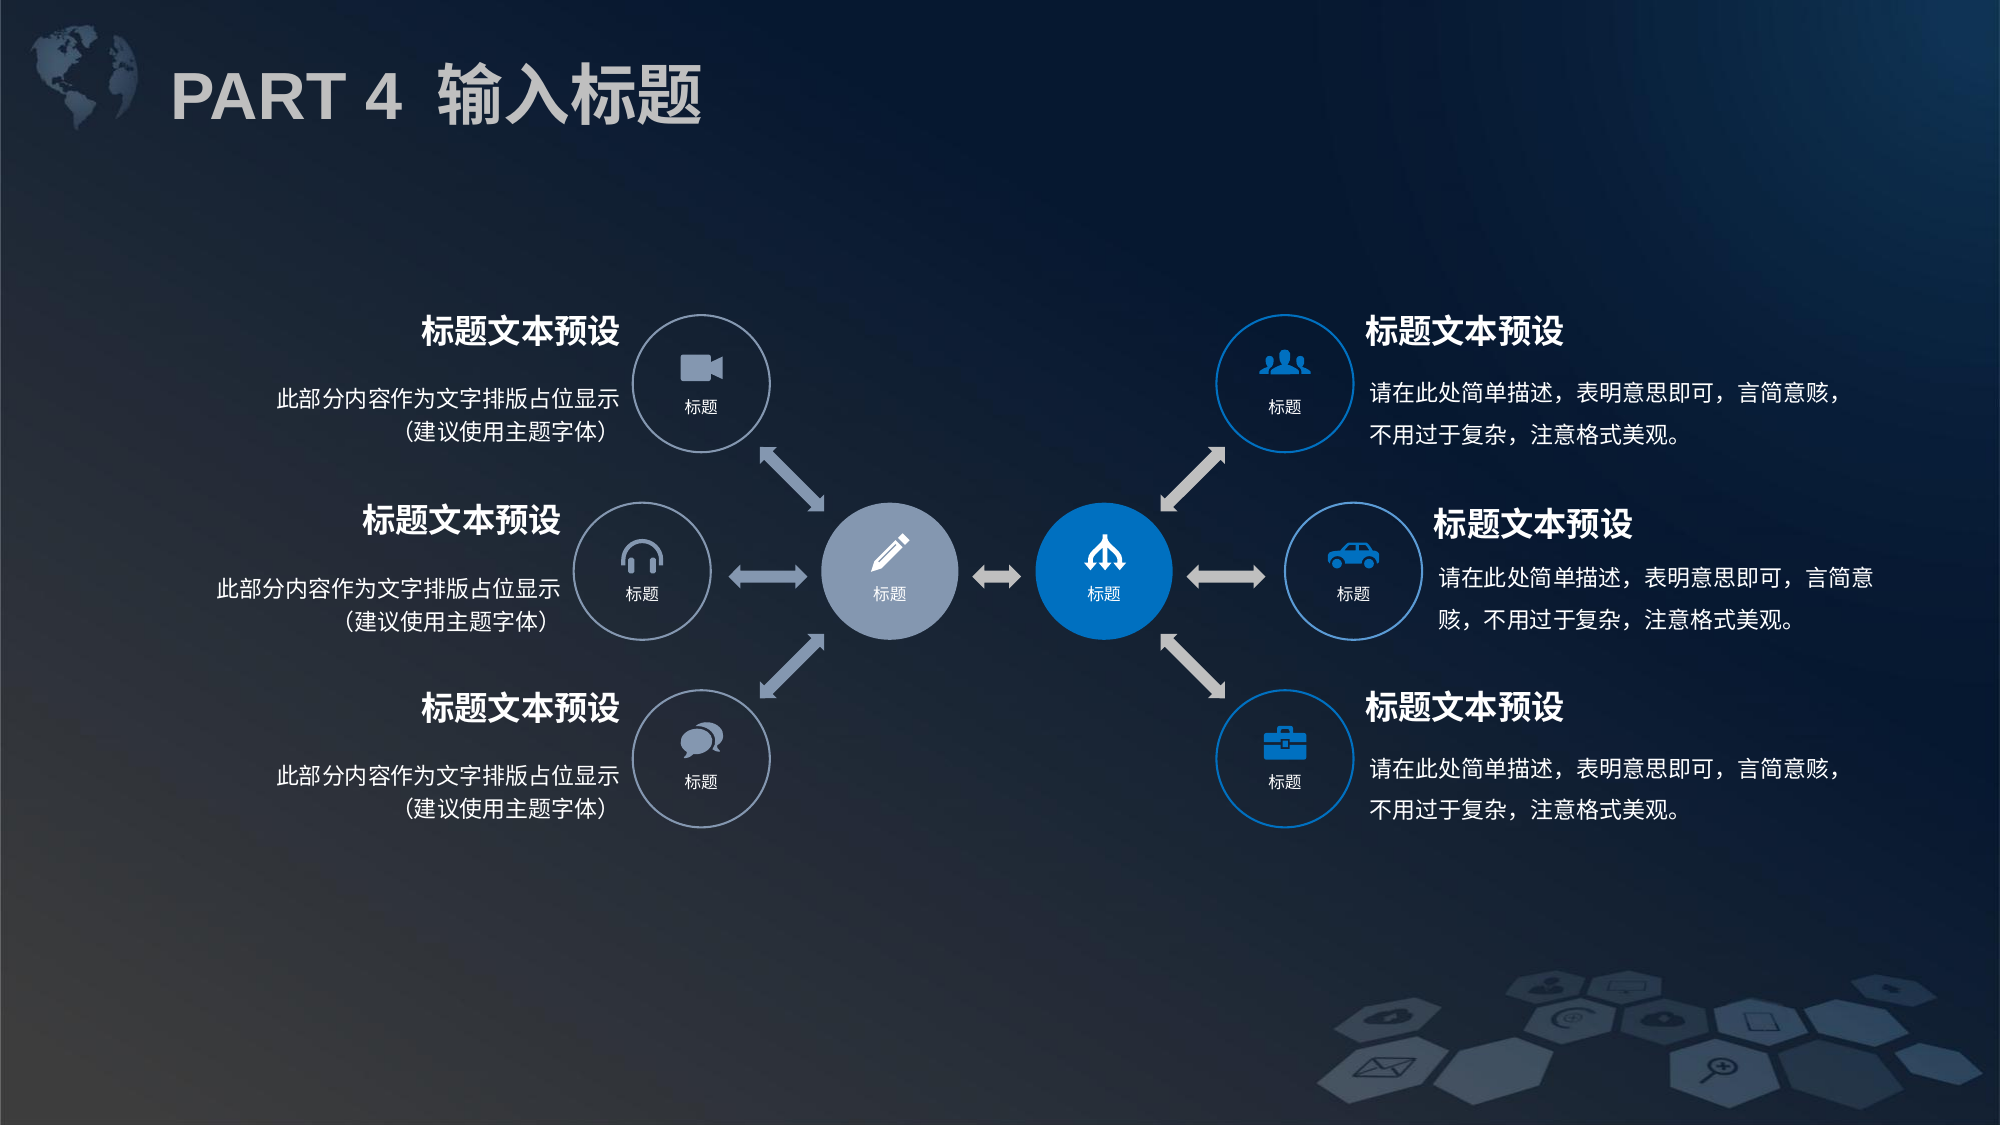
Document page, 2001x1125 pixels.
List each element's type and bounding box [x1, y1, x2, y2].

picture [0, 0, 2000, 1125]
text_box [1284, 502, 1423, 640]
text_box [1353, 309, 1878, 443]
text_box [1216, 690, 1354, 828]
text_box [1353, 685, 1850, 819]
text_box [821, 502, 959, 640]
text_box [234, 309, 633, 458]
text_box [234, 687, 633, 835]
text_box [1216, 315, 1354, 453]
text_box [574, 502, 711, 640]
text_box [175, 499, 574, 647]
text_box [633, 690, 770, 828]
text_box [1422, 502, 1901, 628]
text_box [1035, 502, 1173, 640]
text_box [633, 315, 770, 453]
